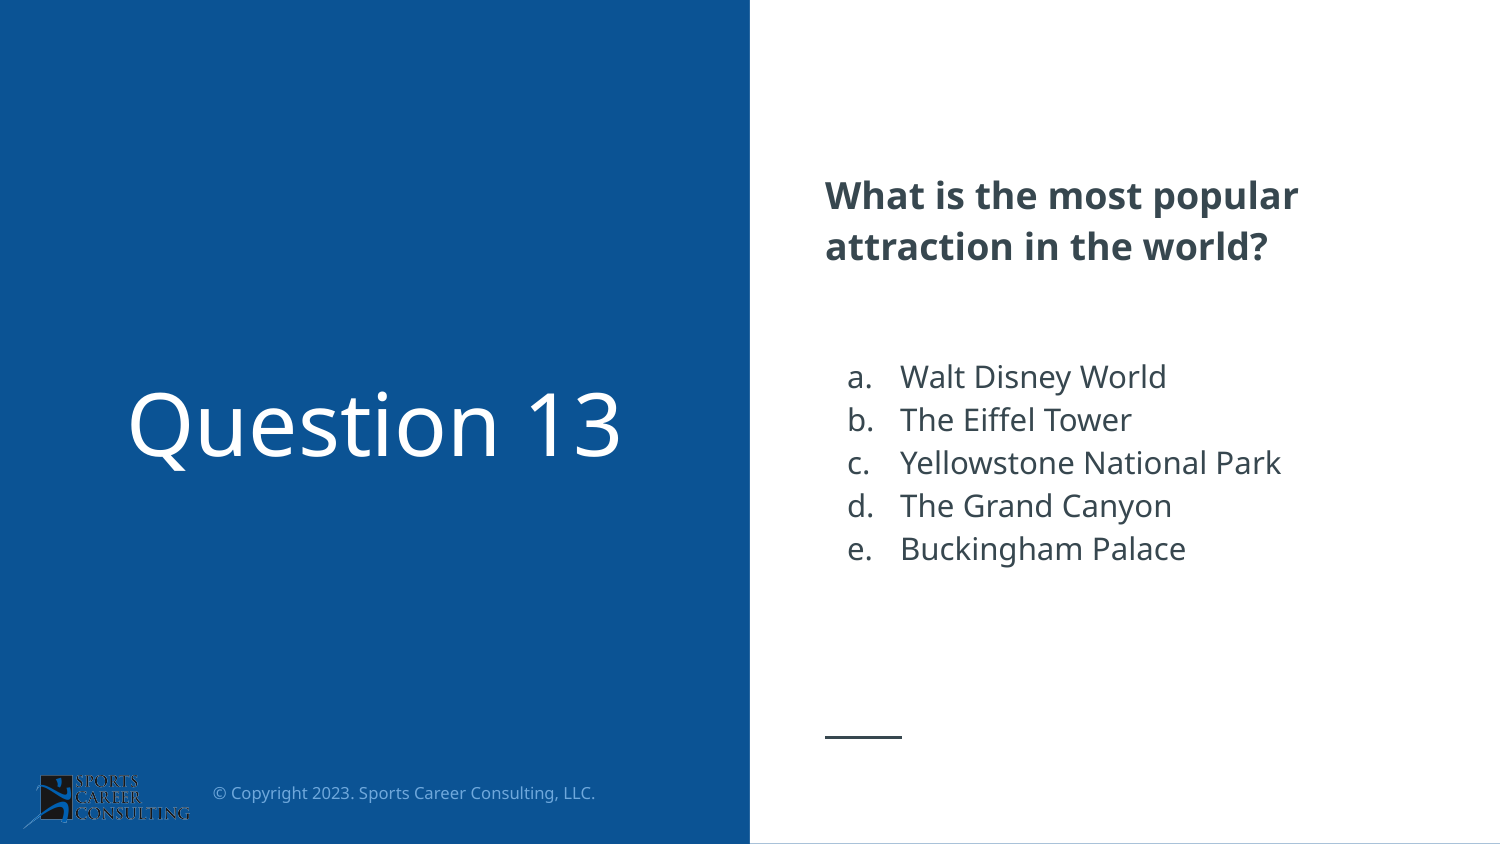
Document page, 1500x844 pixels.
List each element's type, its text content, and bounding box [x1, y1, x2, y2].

text_box © Copyright 2023. Sports Career Consulting, LLC. [197, 767, 750, 838]
picture [22, 774, 190, 829]
title Question 13 [43, 298, 708, 546]
list What is the most popular attraction in the world? Walt Disney World The Eiffel Tower Yellowstone National Park The Grand Canyon Buckingham Palace [810, 118, 1455, 725]
